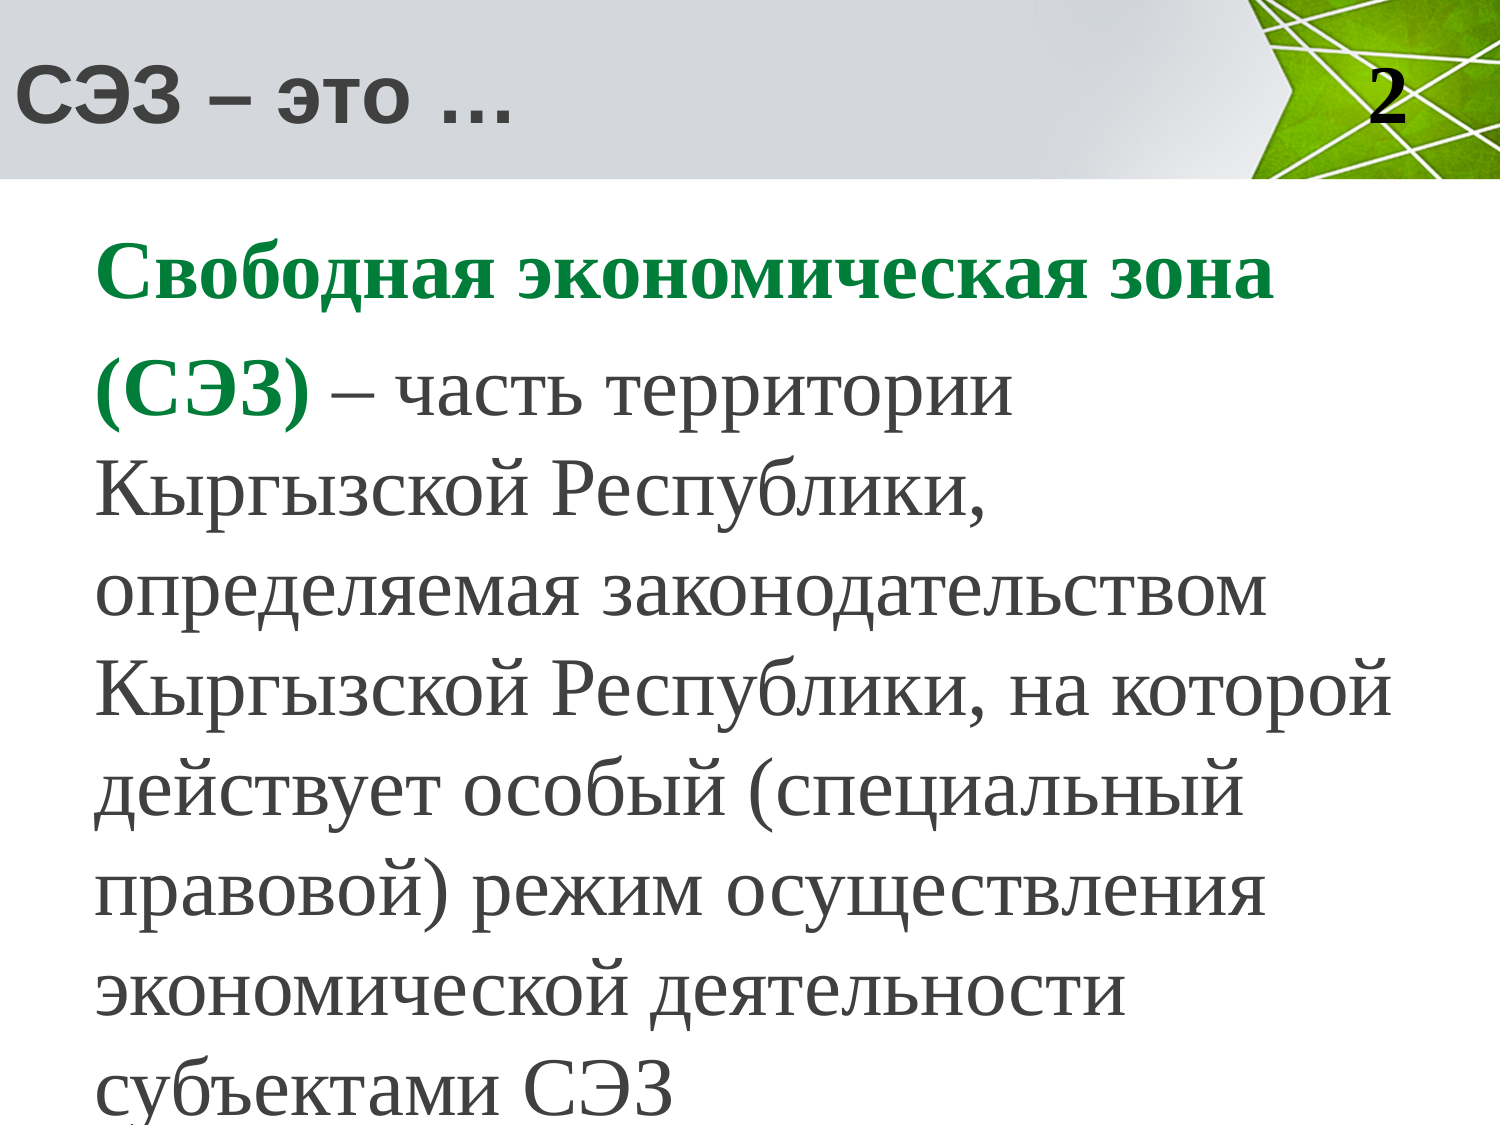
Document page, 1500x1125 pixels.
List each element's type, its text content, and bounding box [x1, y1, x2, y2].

picture [0, 179, 1500, 1125]
list Свободная экономическая зона (СЭЗ) – часть территории Кыргызской Республики, определяемая законодательством Кыргызской Республики, на которой действует особый (специальный правовой) режим осуществления экономической деятельности субъектами СЭЗ [29, 208, 1459, 1094]
text_box 2 [1352, 32, 1447, 148]
title СЭЗ – это … [0, 2, 1500, 179]
